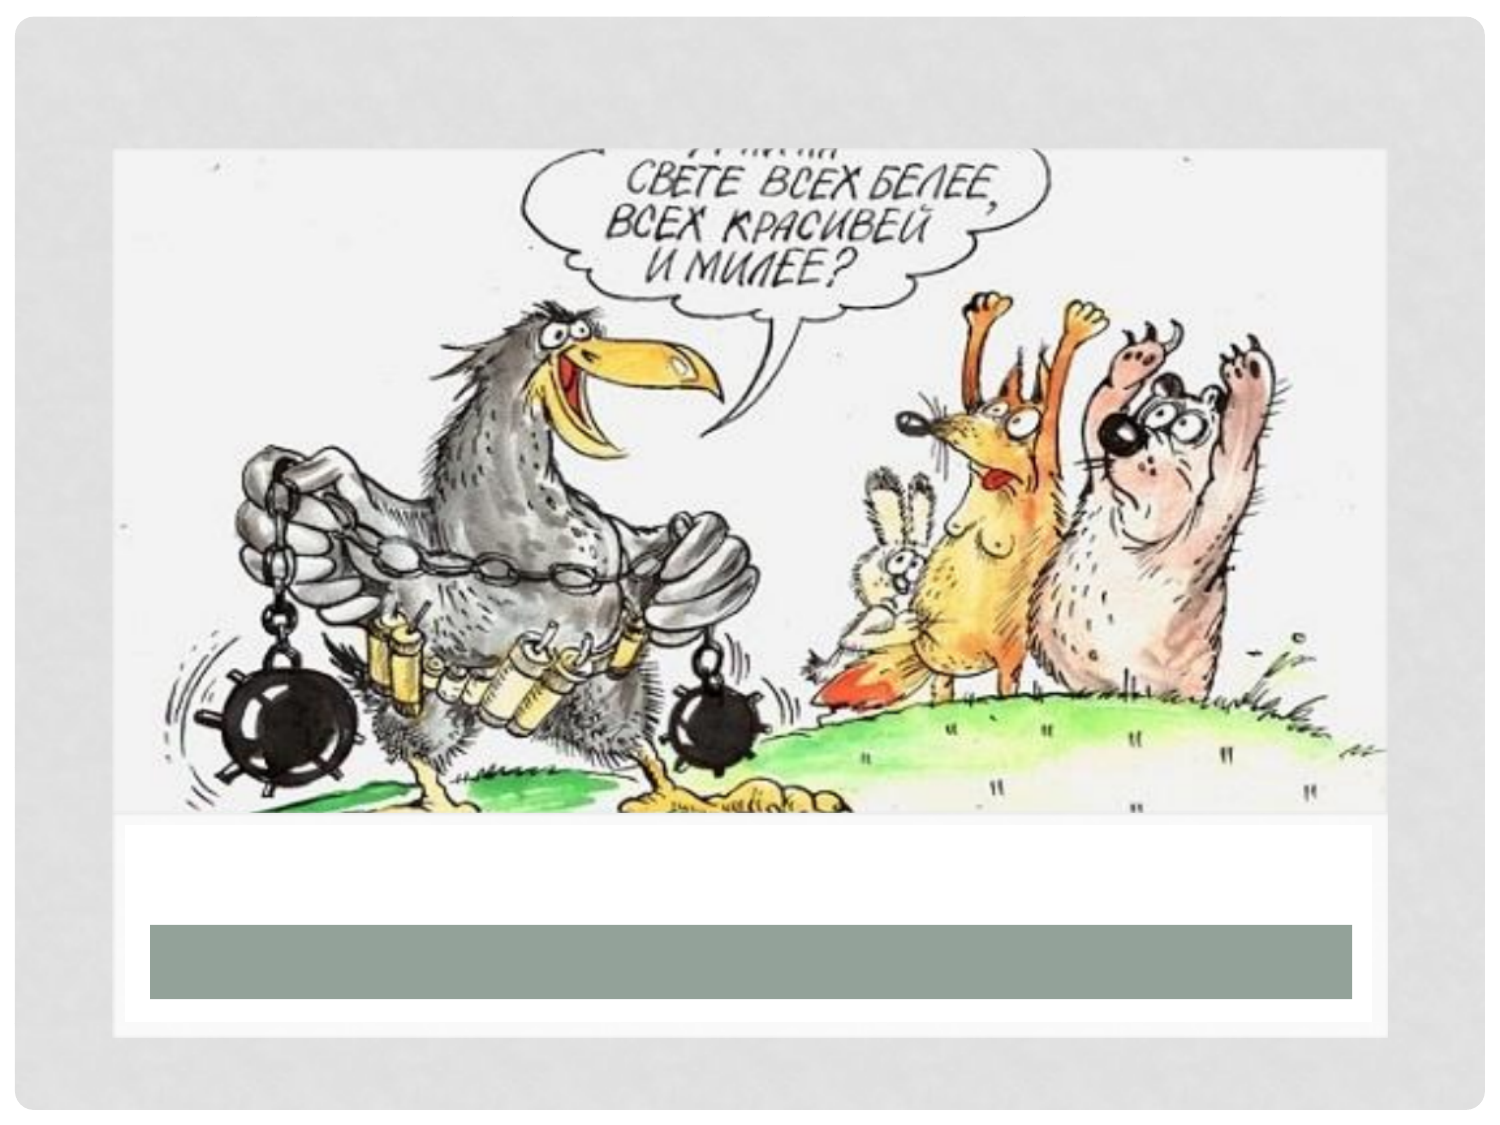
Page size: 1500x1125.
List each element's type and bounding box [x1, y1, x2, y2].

picture [112, 148, 1388, 813]
